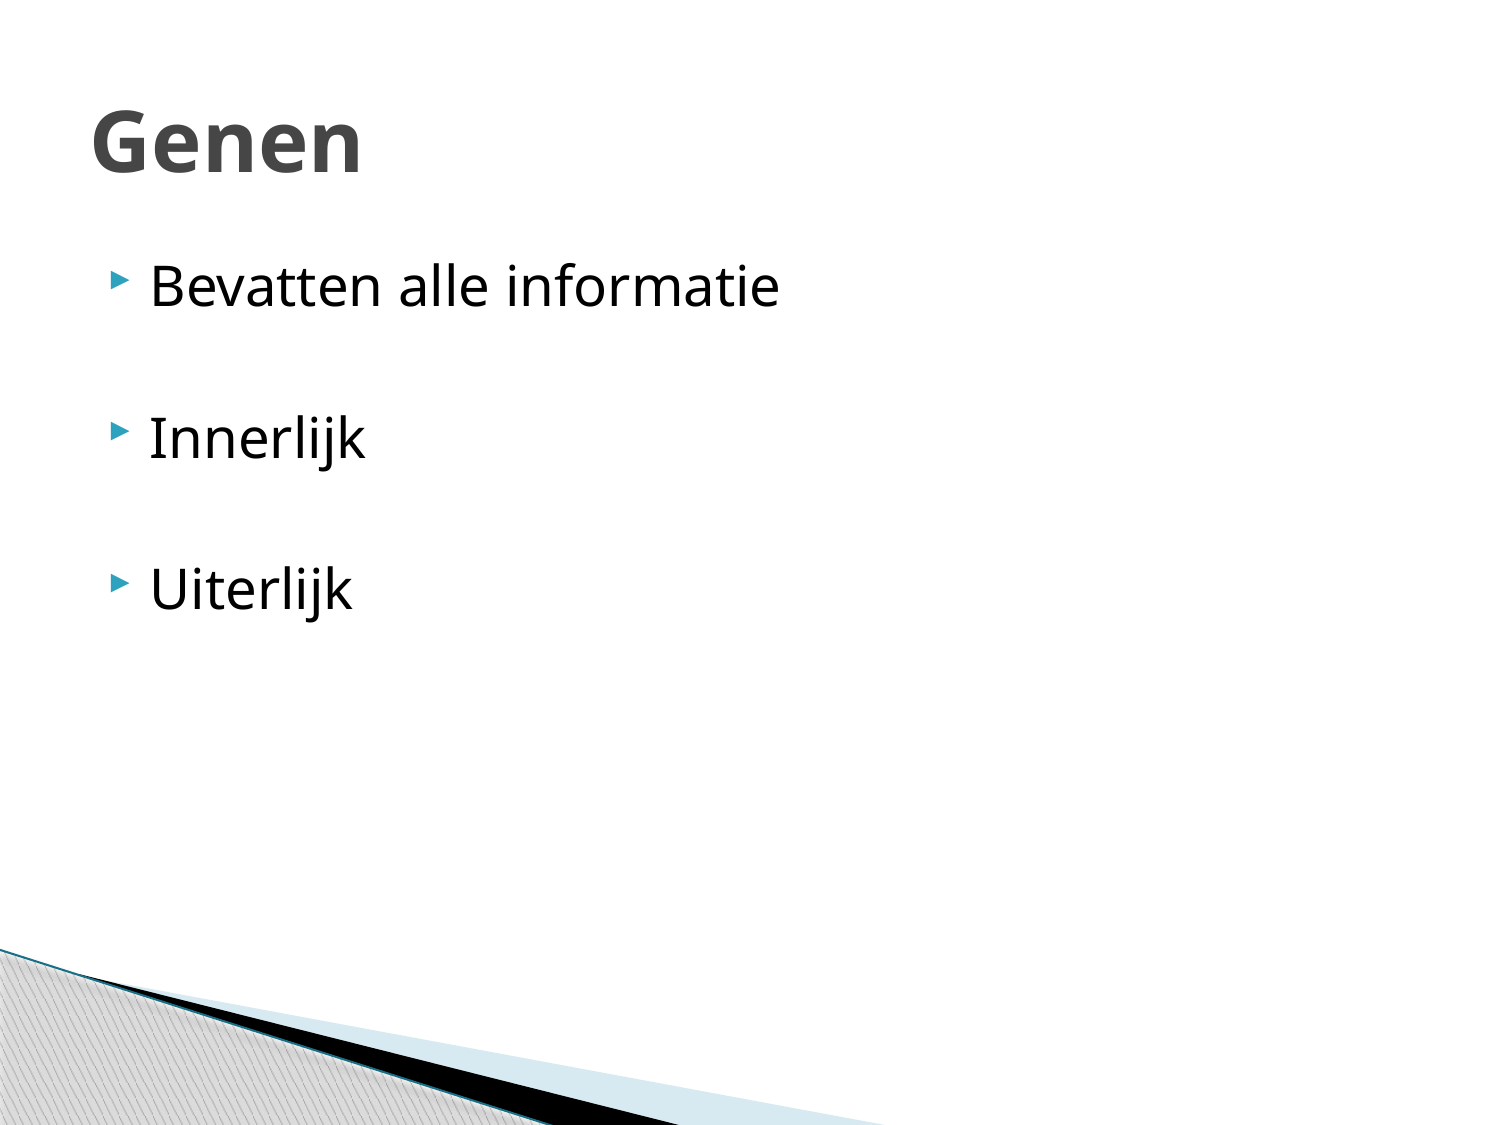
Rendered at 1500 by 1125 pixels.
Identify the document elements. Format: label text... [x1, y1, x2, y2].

list Bevatten alle informatie Innerlijk Uiterlijk [75, 243, 1425, 986]
title Genen [75, 45, 1425, 233]
